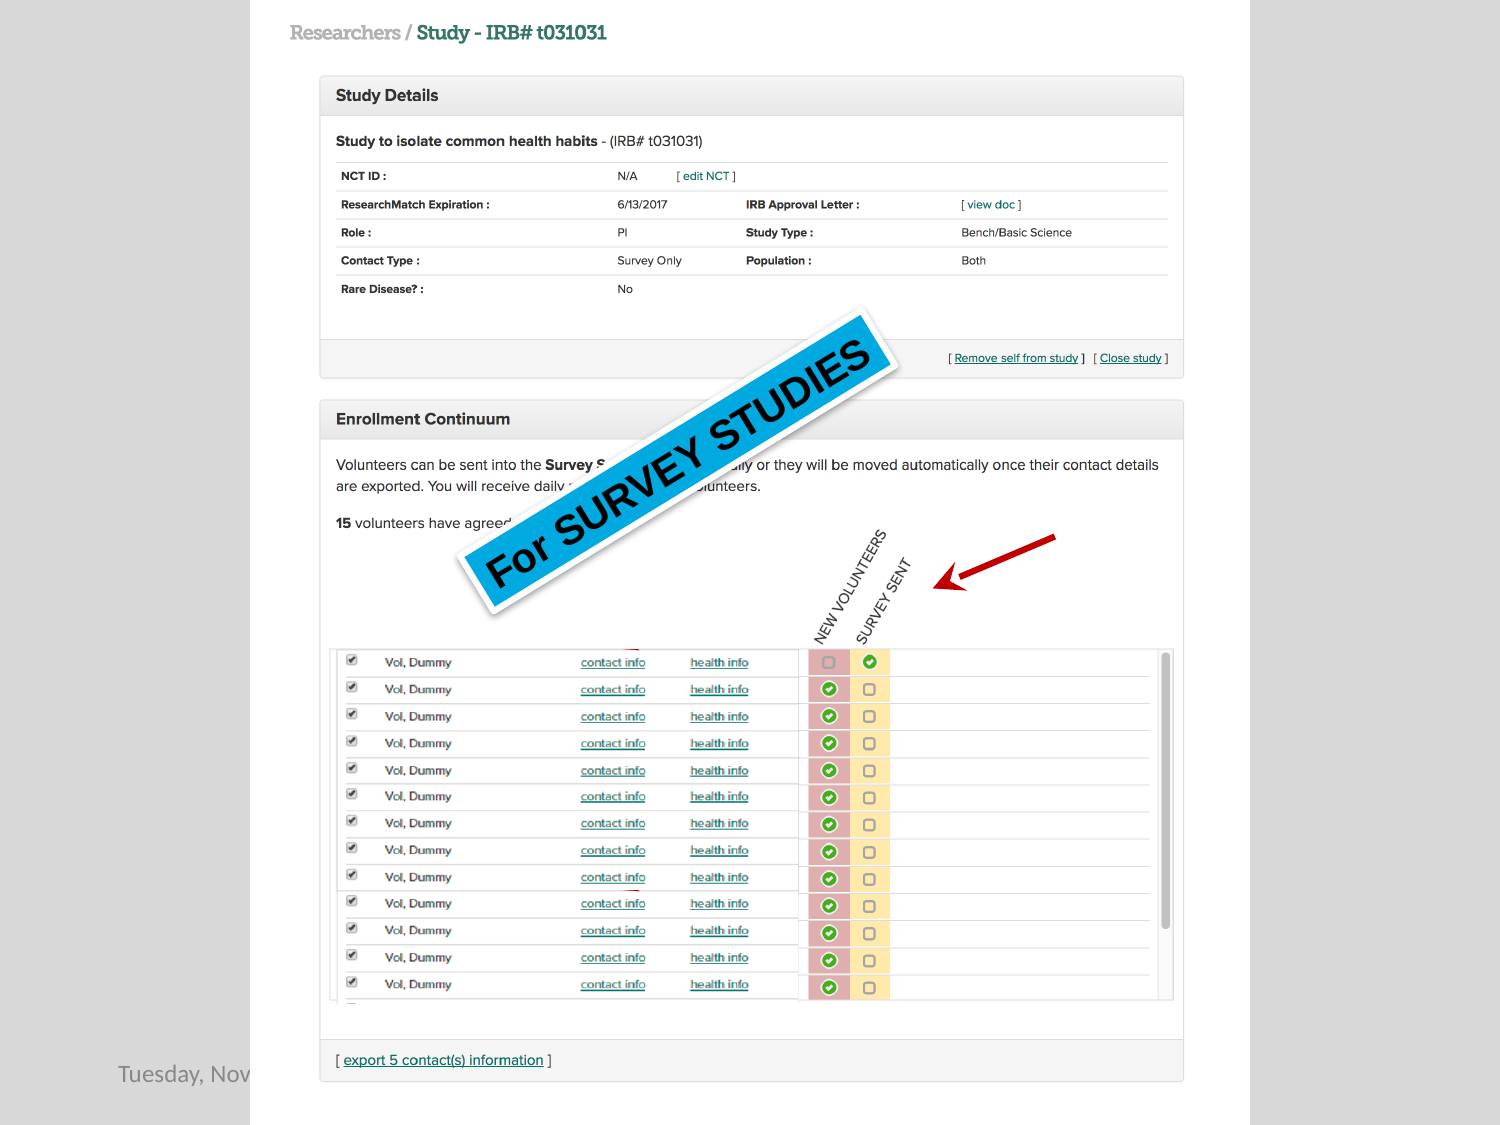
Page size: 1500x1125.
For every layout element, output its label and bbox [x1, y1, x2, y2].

slide_number [103, 1042, 245, 1103]
text_box [932, 536, 1056, 589]
picture [250, 0, 1250, 1125]
